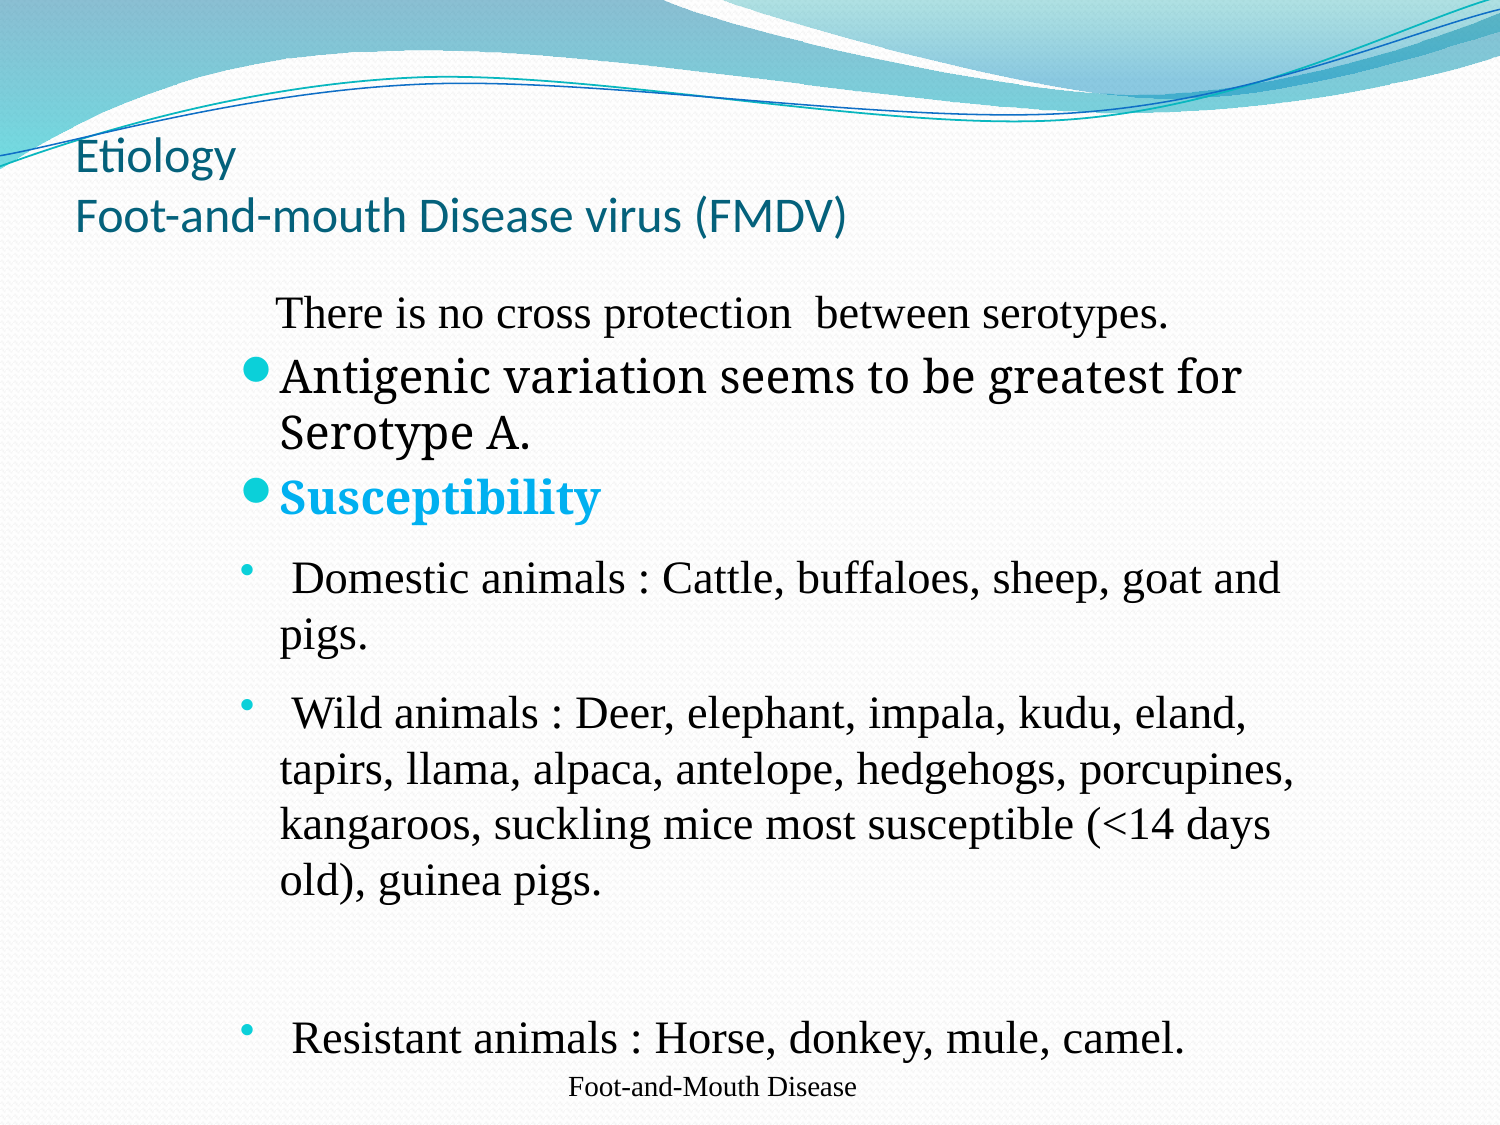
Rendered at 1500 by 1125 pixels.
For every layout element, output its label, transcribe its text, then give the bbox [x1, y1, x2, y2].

list There is no cross protection between serotypes. Antigenic variation seems to be greatest for Serotype A. Susceptibility Domestic animals : Cattle, buffaloes, sheep, goat and pigs. Wild animals : Deer, elephant, impala, kudu, eland, tapirs, llama, alpaca, antelope, hedgehogs, porcupines, kangaroos, suckling mice most susceptible (<14 days old), guinea pigs. Resistant animals : Horse, donkey, mule, camel. [225, 275, 1338, 1075]
title Etiology Foot-and-mouth Disease virus (FMDV) [75, 115, 1425, 303]
footer Foot-and-Mouth Disease [437, 1042, 988, 1103]
